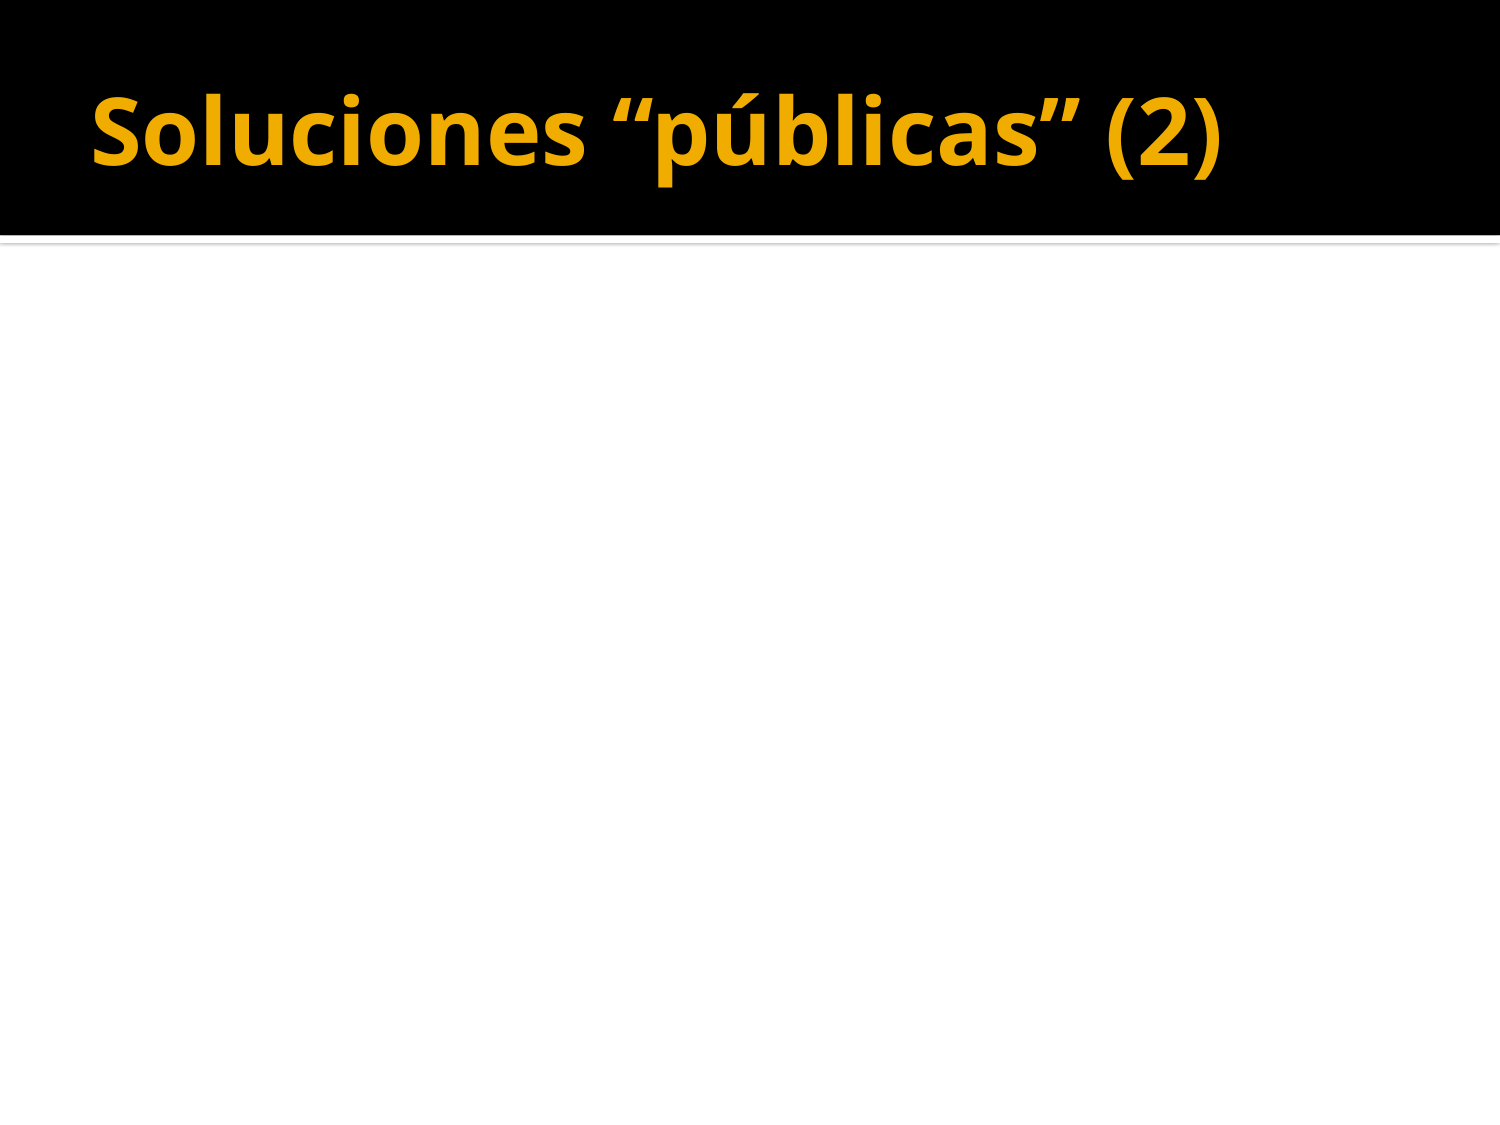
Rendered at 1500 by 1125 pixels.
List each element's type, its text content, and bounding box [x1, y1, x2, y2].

title Soluciones “públicas” (2) [75, 25, 1425, 231]
